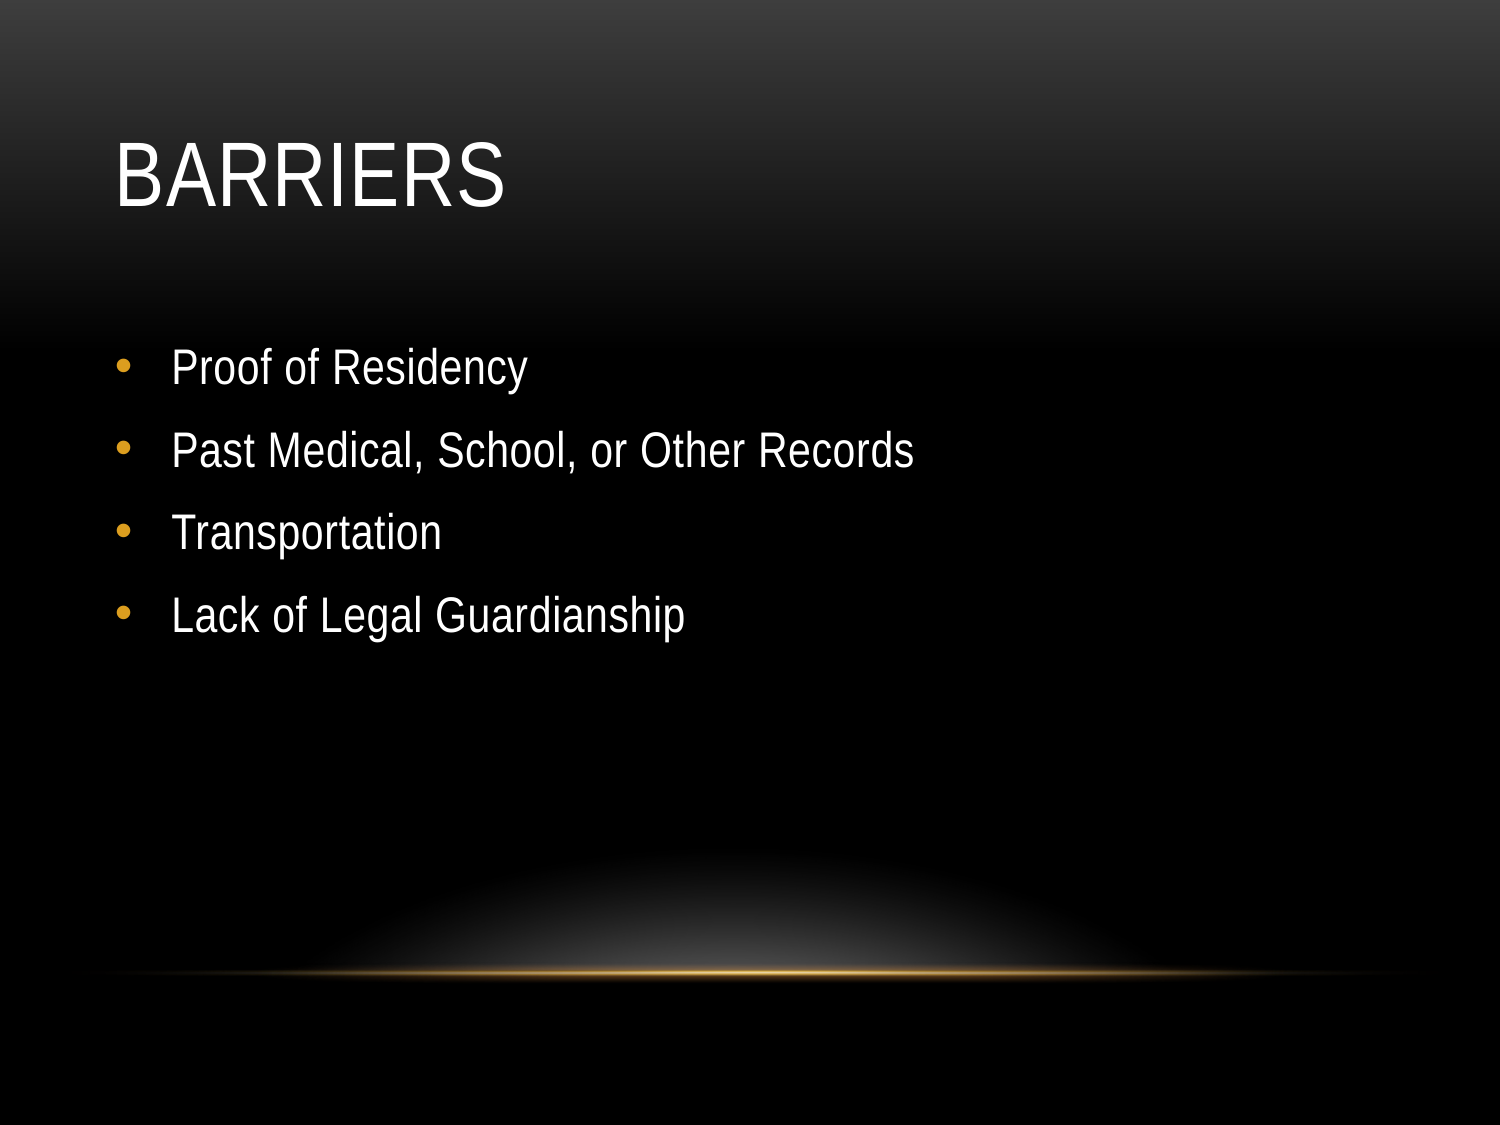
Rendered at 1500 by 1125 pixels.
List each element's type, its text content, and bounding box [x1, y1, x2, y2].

list Proof of Residency Past Medical, School, or Other Records Transportation Lack of Legal Guardianship [99, 262, 1400, 938]
title Barriers [99, 45, 1400, 233]
picture [0, 0, 1500, 1125]
